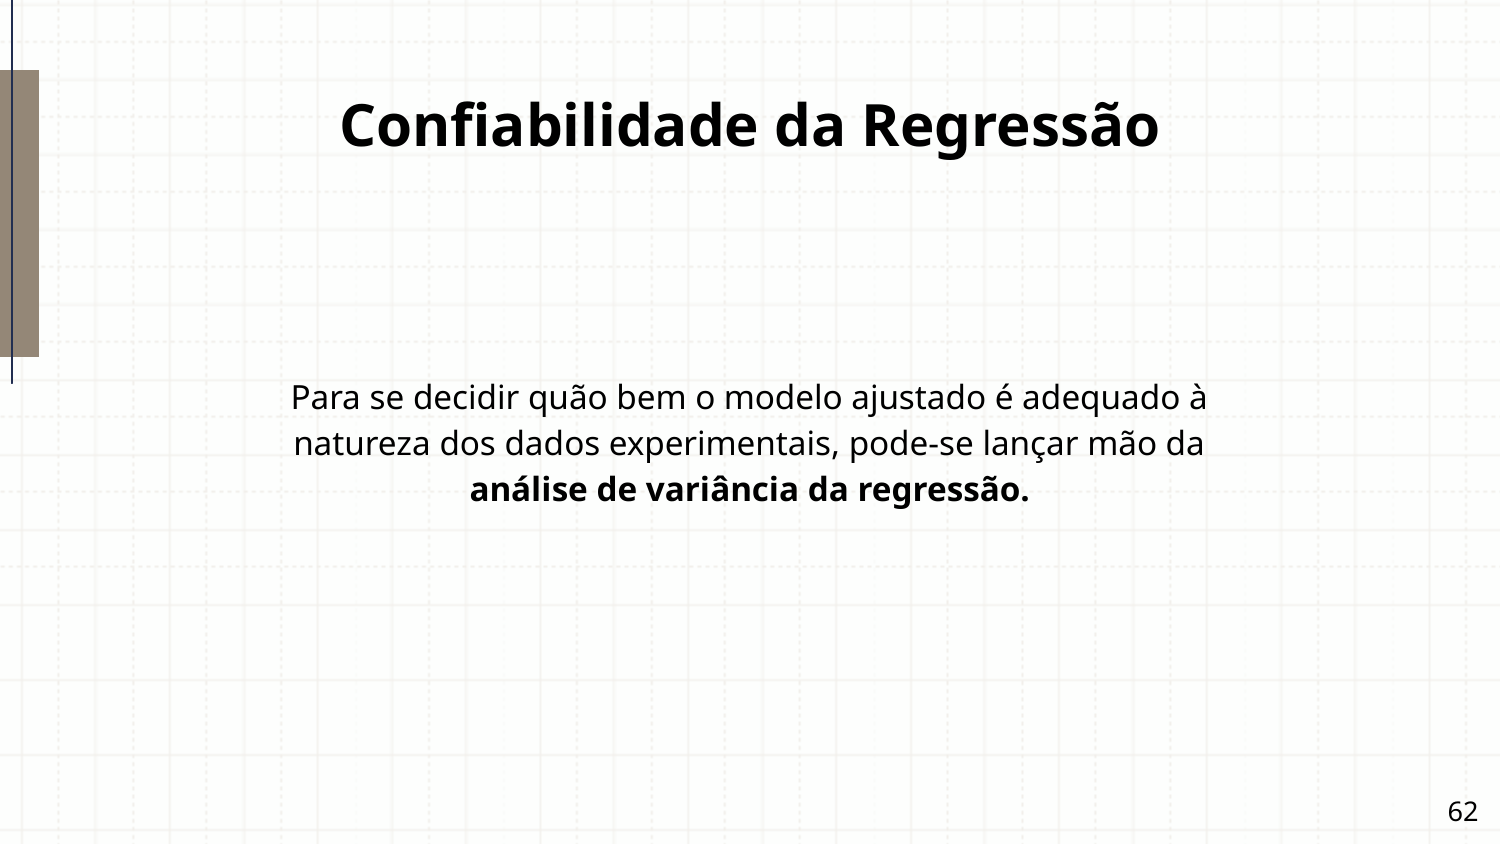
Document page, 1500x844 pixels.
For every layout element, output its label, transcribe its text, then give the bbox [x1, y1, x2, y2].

subtitle Para se decidir quão bem o modelo ajustado é adequado à natureza dos dados experimentais, pode-se lançar mão da análise de variância da regressão. [262, 355, 1238, 489]
title Confiabilidade da Regressão [118, 72, 1382, 167]
slide_number ‹#› [1403, 779, 1494, 844]
